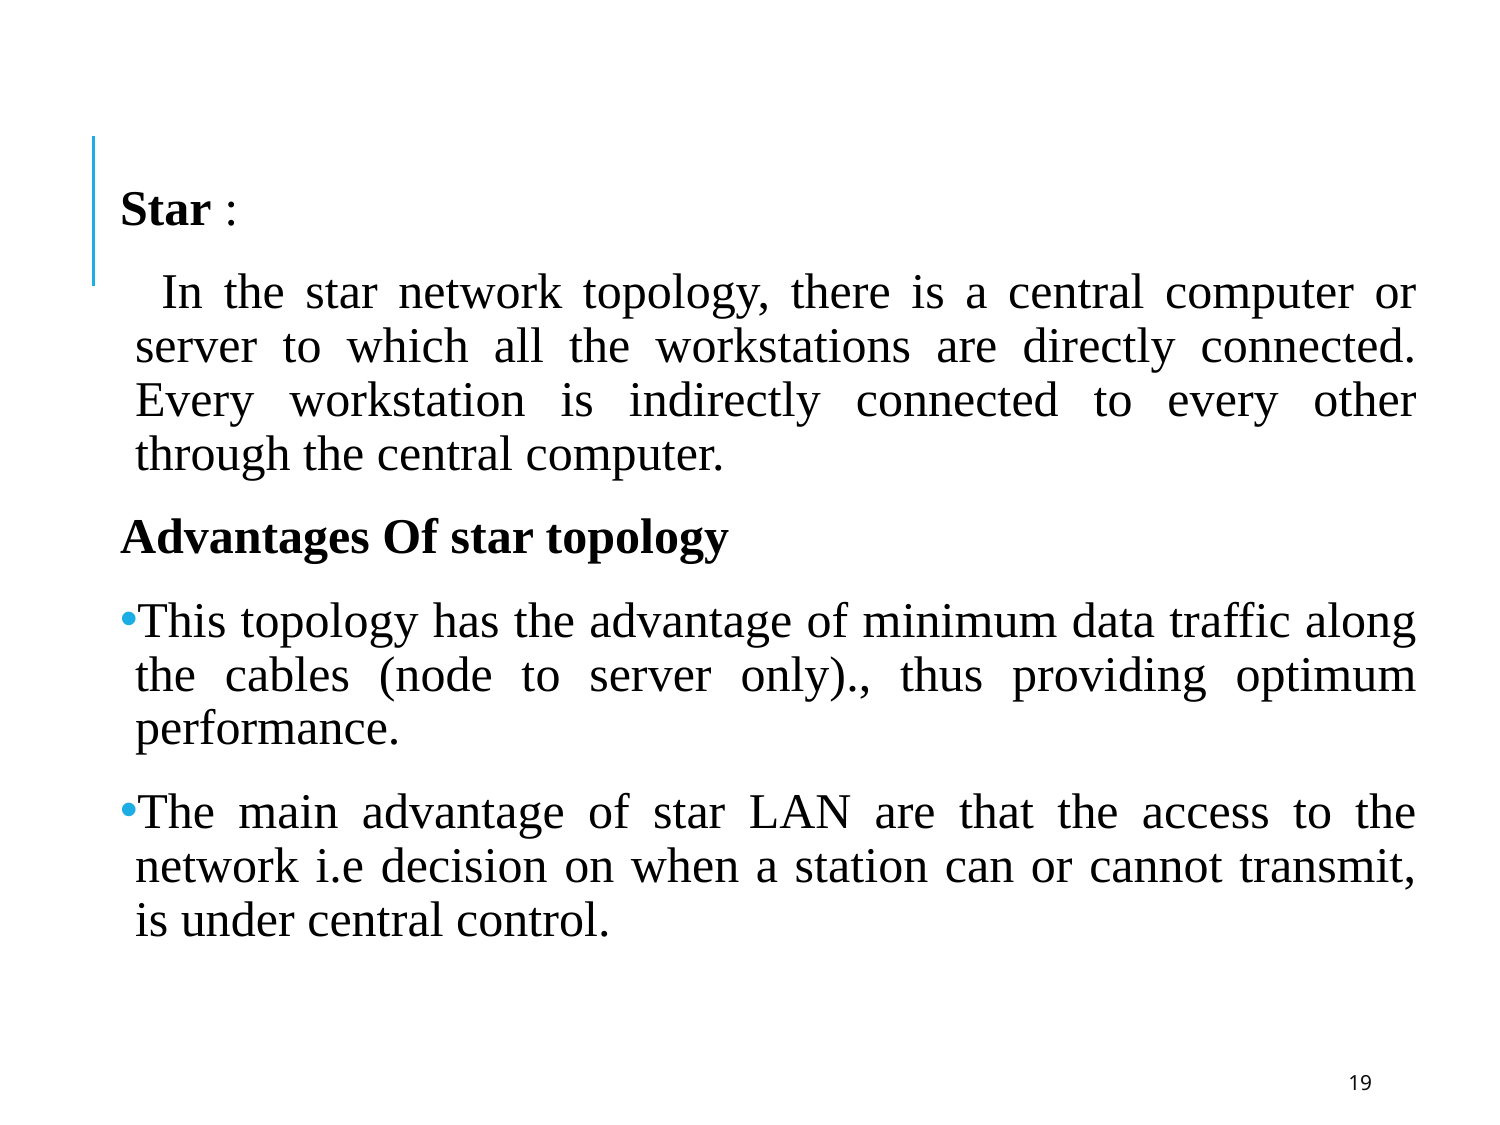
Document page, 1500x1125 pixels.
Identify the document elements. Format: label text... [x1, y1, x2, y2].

list Star : In the star network topology, there is a central computer or server to which all the workstations are directly connected. Every workstation is indirectly connected to every other through the central computer. Advantages Of star topology This topology has the advantage of minimum data traffic along the cables (node to server only)., thus providing optimum performance. The main advantage of star LAN are that the access to the network i.e decision on when a station can or cannot transmit, is under central control. [112, 174, 1425, 1013]
slide_number 19 [1333, 1061, 1454, 1107]
